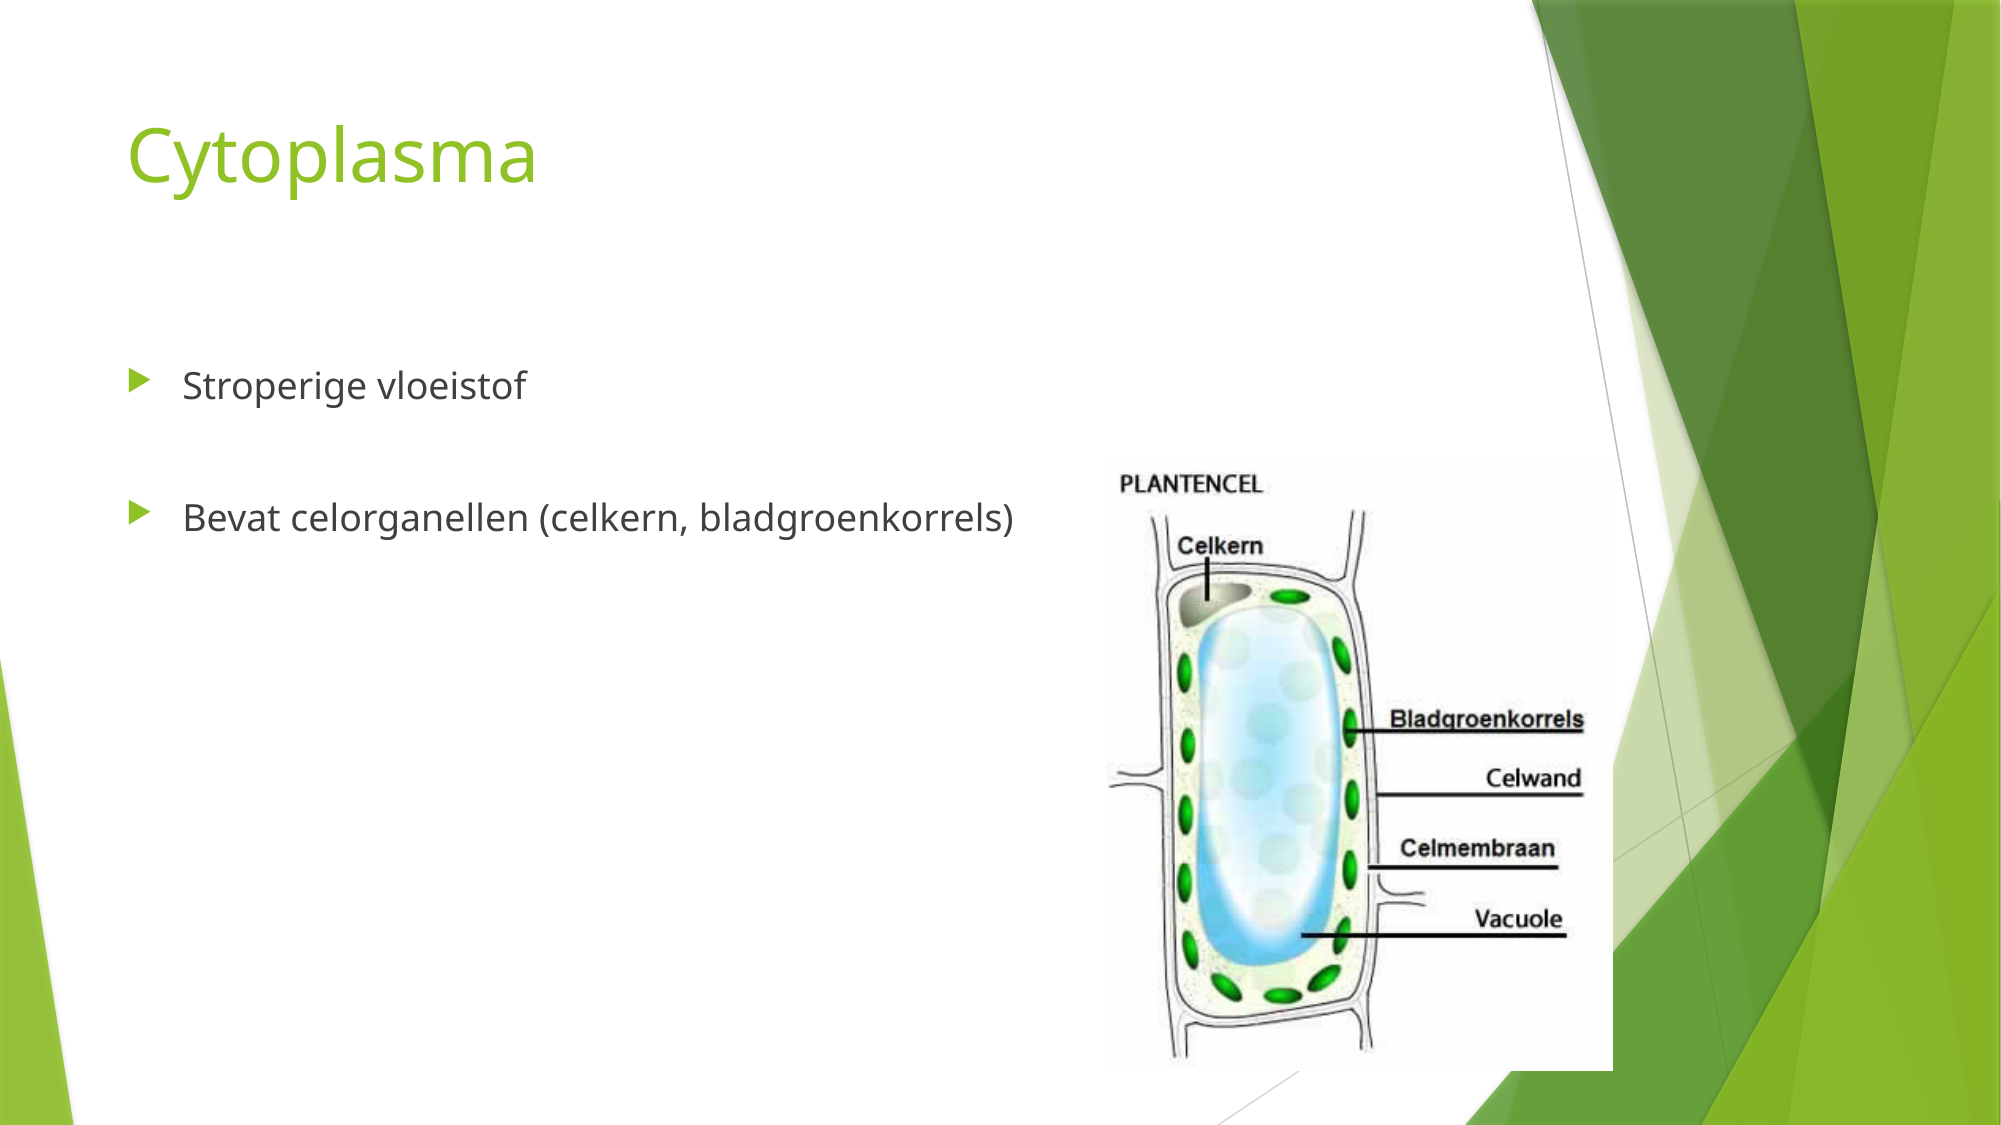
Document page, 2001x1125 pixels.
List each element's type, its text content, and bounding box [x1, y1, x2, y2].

list Stroperige vloeistof Bevat celorganellen (celkern, bladgroenkorrels) [111, 354, 1522, 992]
title Cytoplasma [111, 99, 1522, 317]
picture [1106, 459, 1613, 1072]
